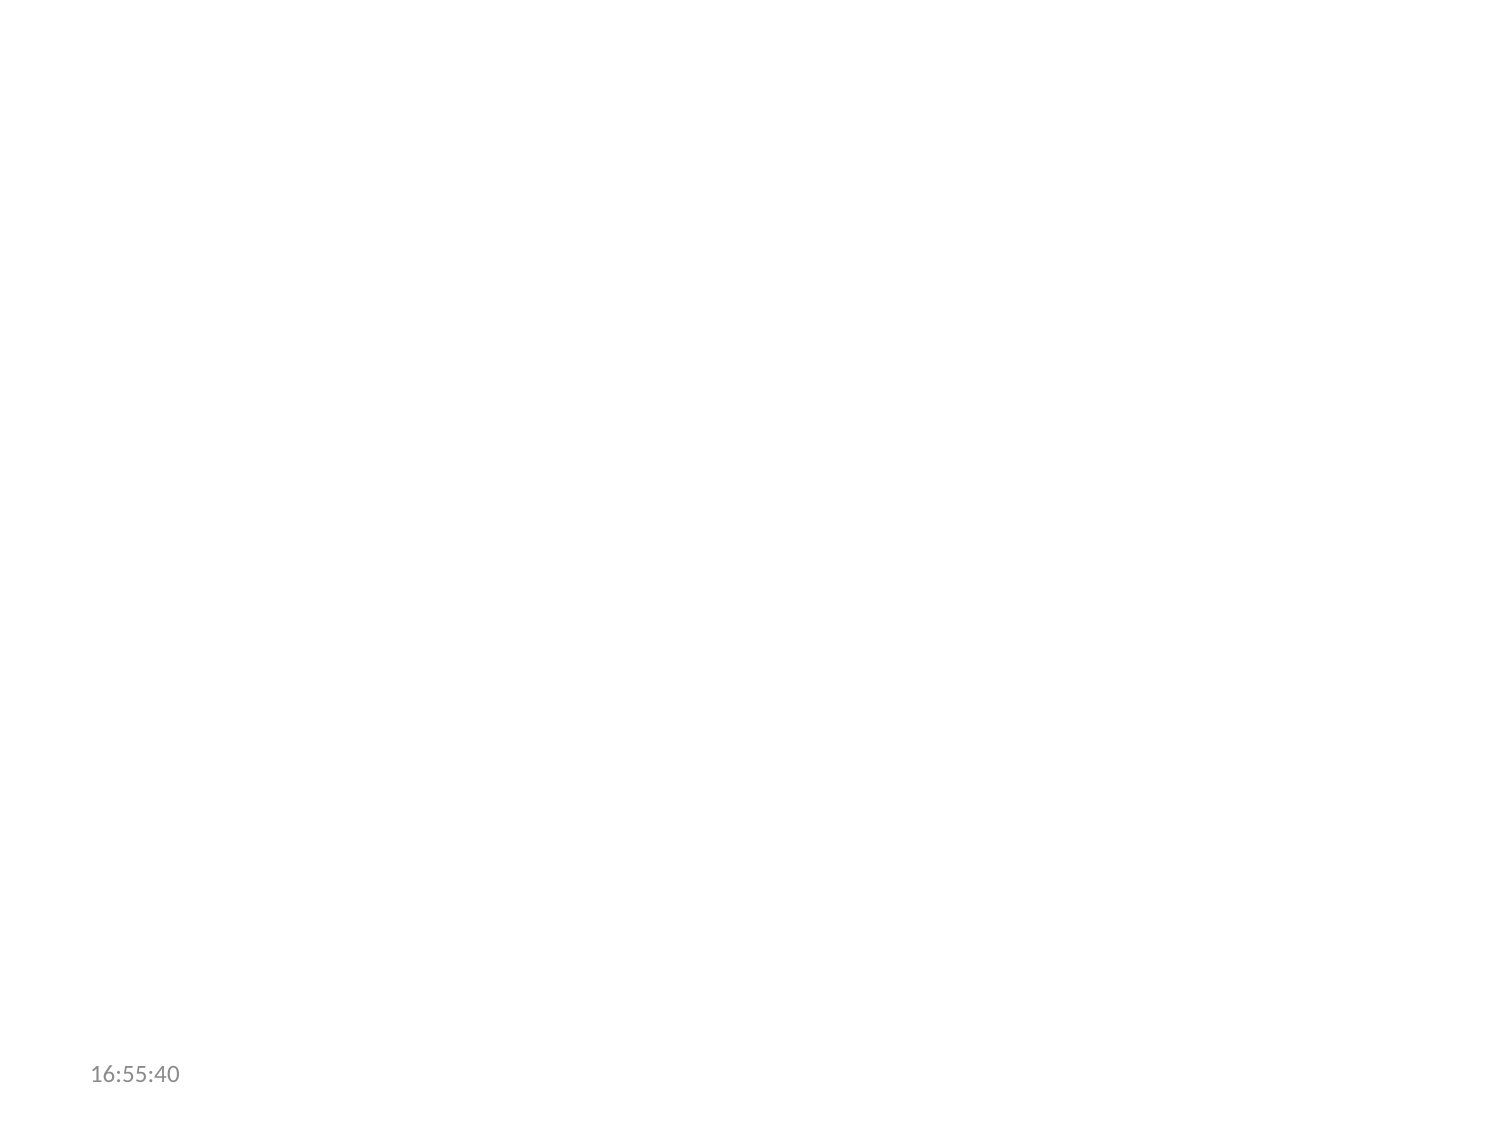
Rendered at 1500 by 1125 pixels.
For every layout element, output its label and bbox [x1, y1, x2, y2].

slide_number [75, 1042, 425, 1103]
